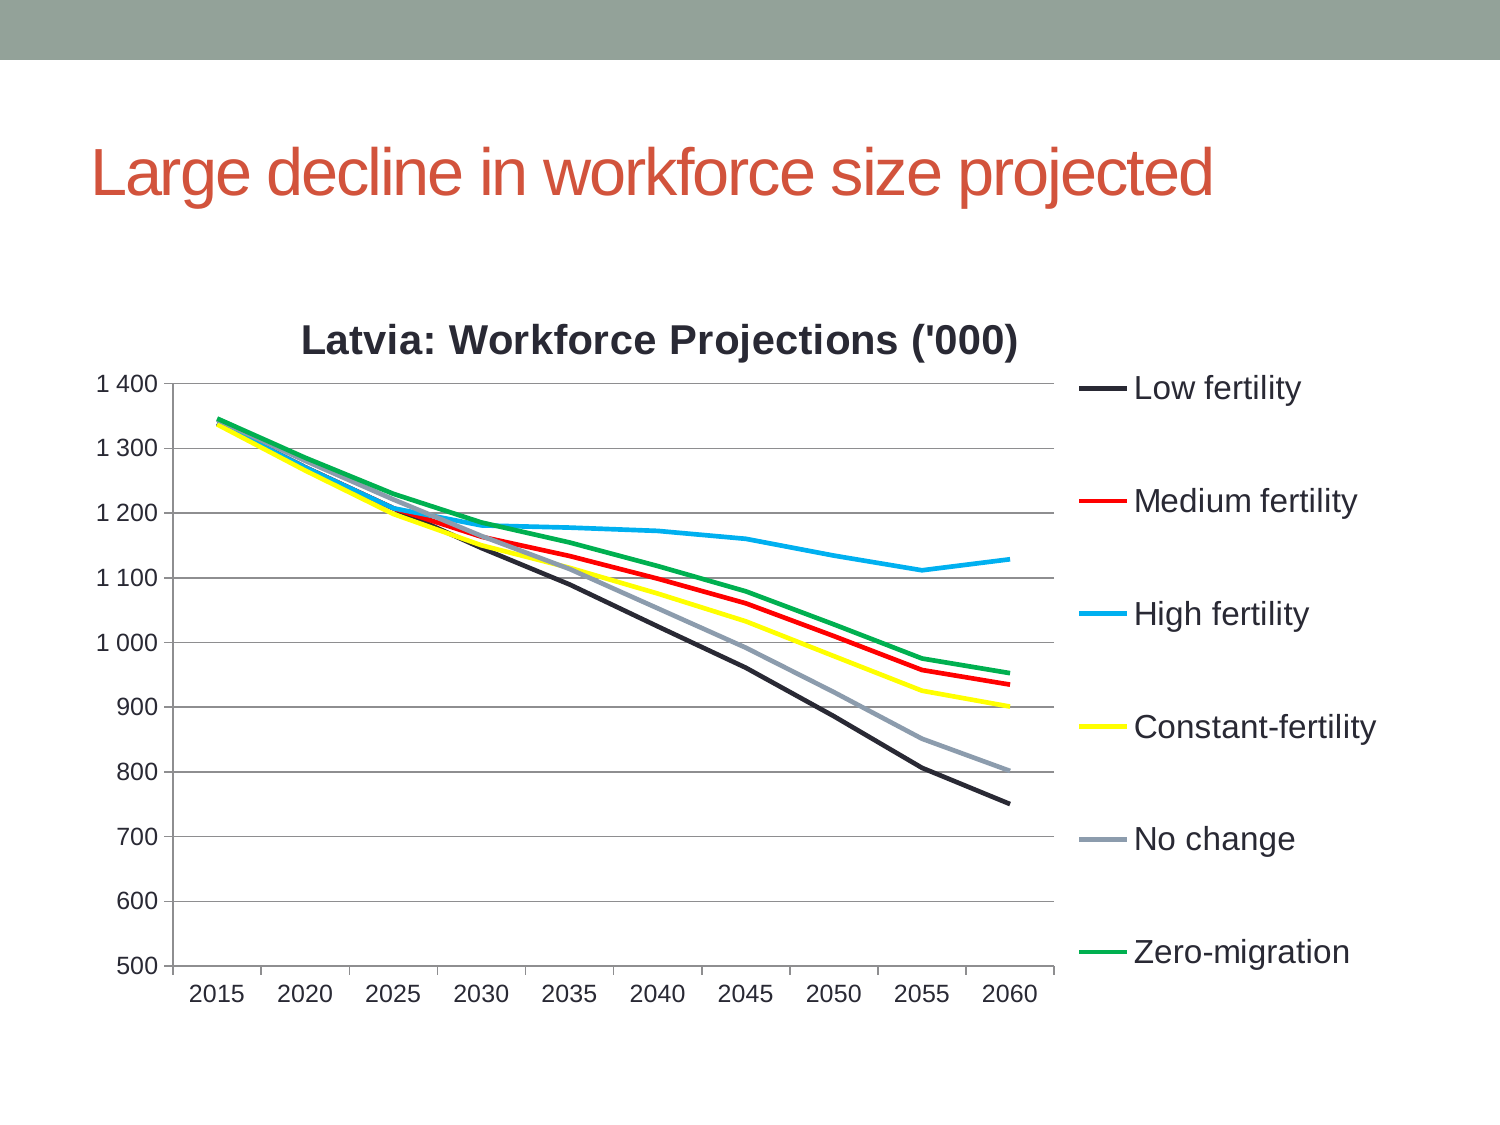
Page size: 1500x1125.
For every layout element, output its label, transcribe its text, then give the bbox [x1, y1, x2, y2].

title Large decline in workforce size projected [75, 87, 1425, 250]
chart [37, 262, 1476, 1048]
